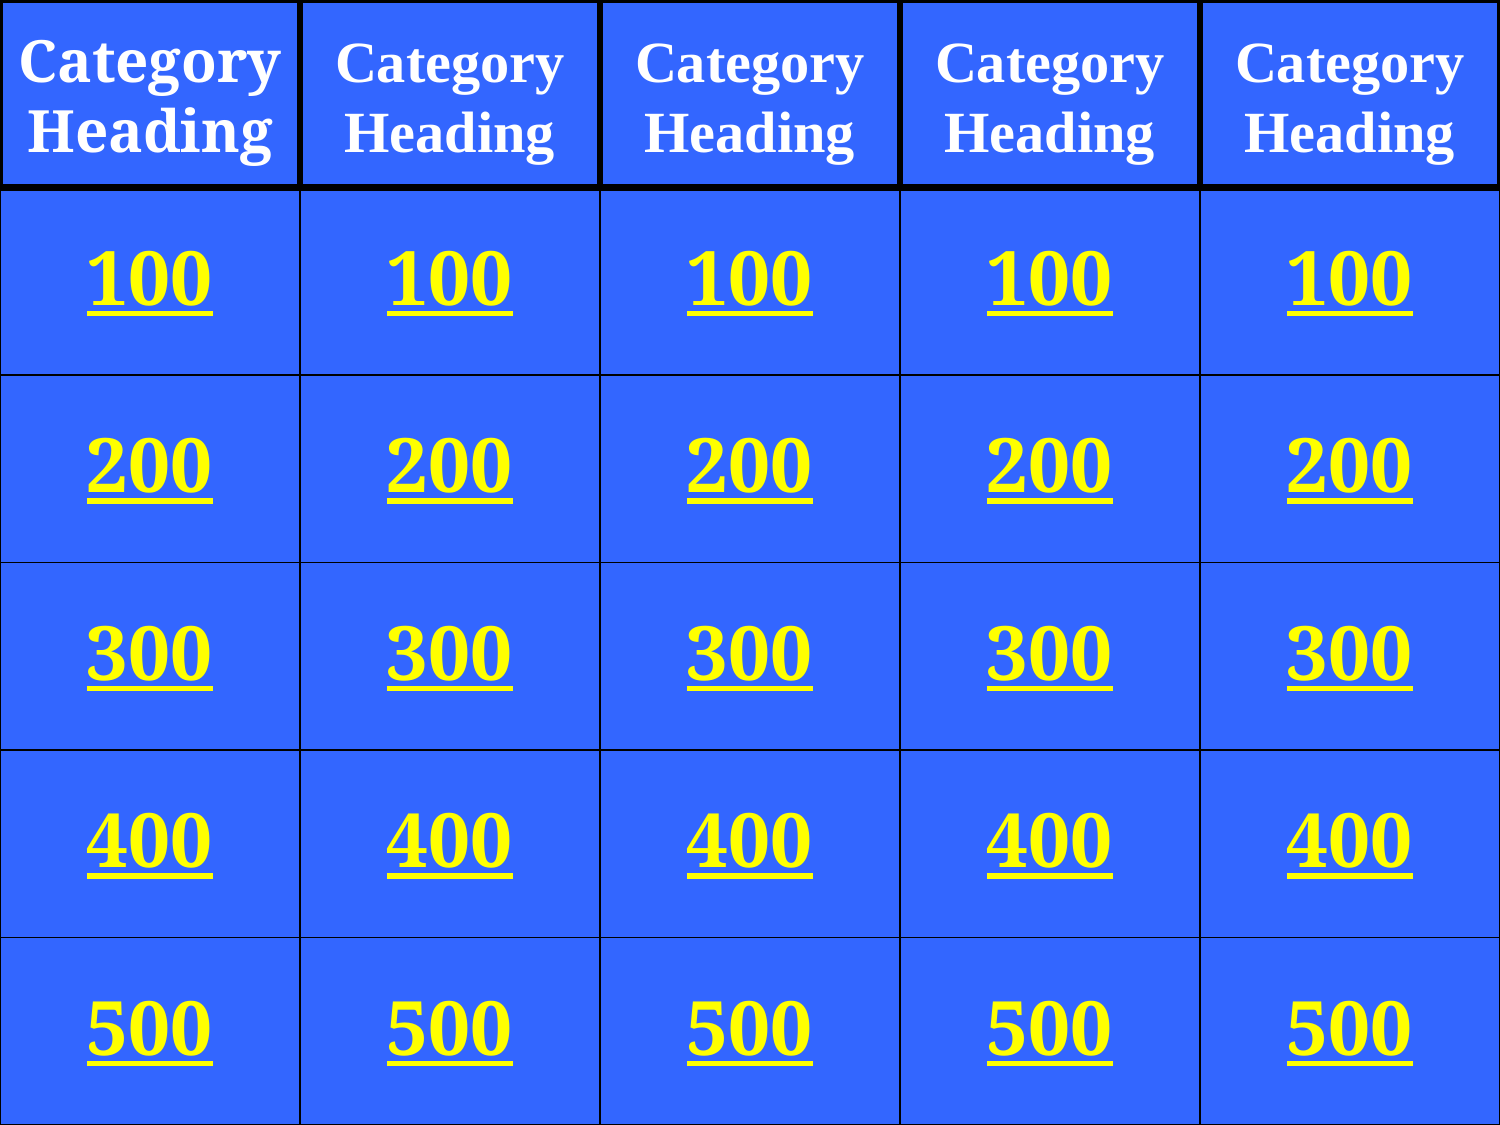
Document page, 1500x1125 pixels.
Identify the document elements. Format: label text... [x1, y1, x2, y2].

text_box 400 [0, 750, 299, 937]
text_box 200 [299, 375, 599, 562]
text_box 500 [1199, 937, 1500, 1125]
text_box 100 [1199, 188, 1500, 375]
text_box 200 [1199, 375, 1500, 562]
text_box 400 [599, 750, 899, 937]
text_box Category Heading [899, 0, 1199, 188]
text_box 500 [899, 937, 1199, 1125]
text_box Category Heading [0, 0, 299, 188]
text_box 200 [0, 376, 299, 562]
text_box 200 [899, 375, 1199, 562]
text_box 300 [299, 562, 599, 750]
text_box 100 [599, 188, 899, 375]
text_box 400 [1199, 750, 1500, 937]
text_box 500 [299, 937, 599, 1125]
text_box 400 [299, 750, 599, 937]
text_box 100 [899, 188, 1199, 375]
text_box Category Heading [599, 0, 899, 188]
text_box Category Heading [1199, 0, 1500, 188]
text_box 300 [899, 562, 1199, 750]
text_box 300 [0, 562, 299, 750]
text_box 500 [599, 937, 899, 1125]
text_box 300 [599, 562, 899, 750]
text_box 400 [899, 750, 1199, 937]
text_box Category Heading [299, 0, 599, 188]
text_box 300 [1199, 562, 1500, 750]
text_box 100 [300, 188, 599, 375]
text_box 200 [599, 375, 899, 562]
text_box 100 [0, 188, 300, 376]
text_box 500 [0, 937, 299, 1125]
